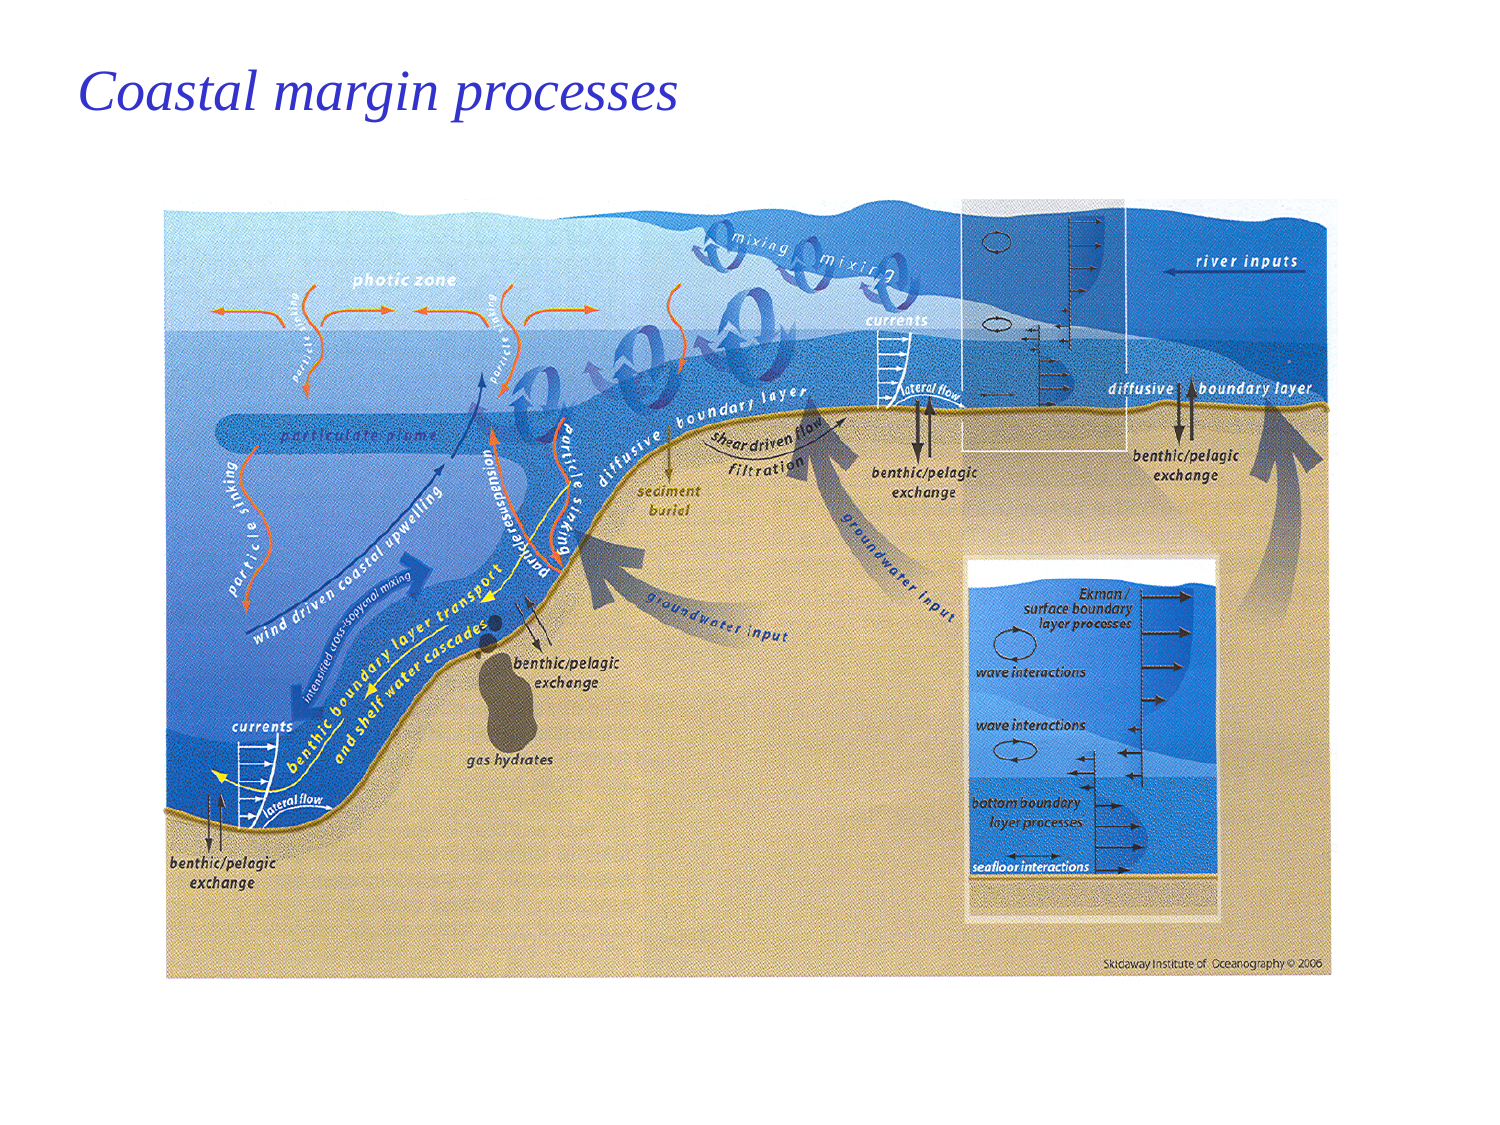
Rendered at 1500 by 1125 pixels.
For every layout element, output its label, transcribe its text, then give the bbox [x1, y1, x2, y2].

title Coastal margin processes [62, 49, 1388, 126]
picture [162, 199, 1339, 982]
